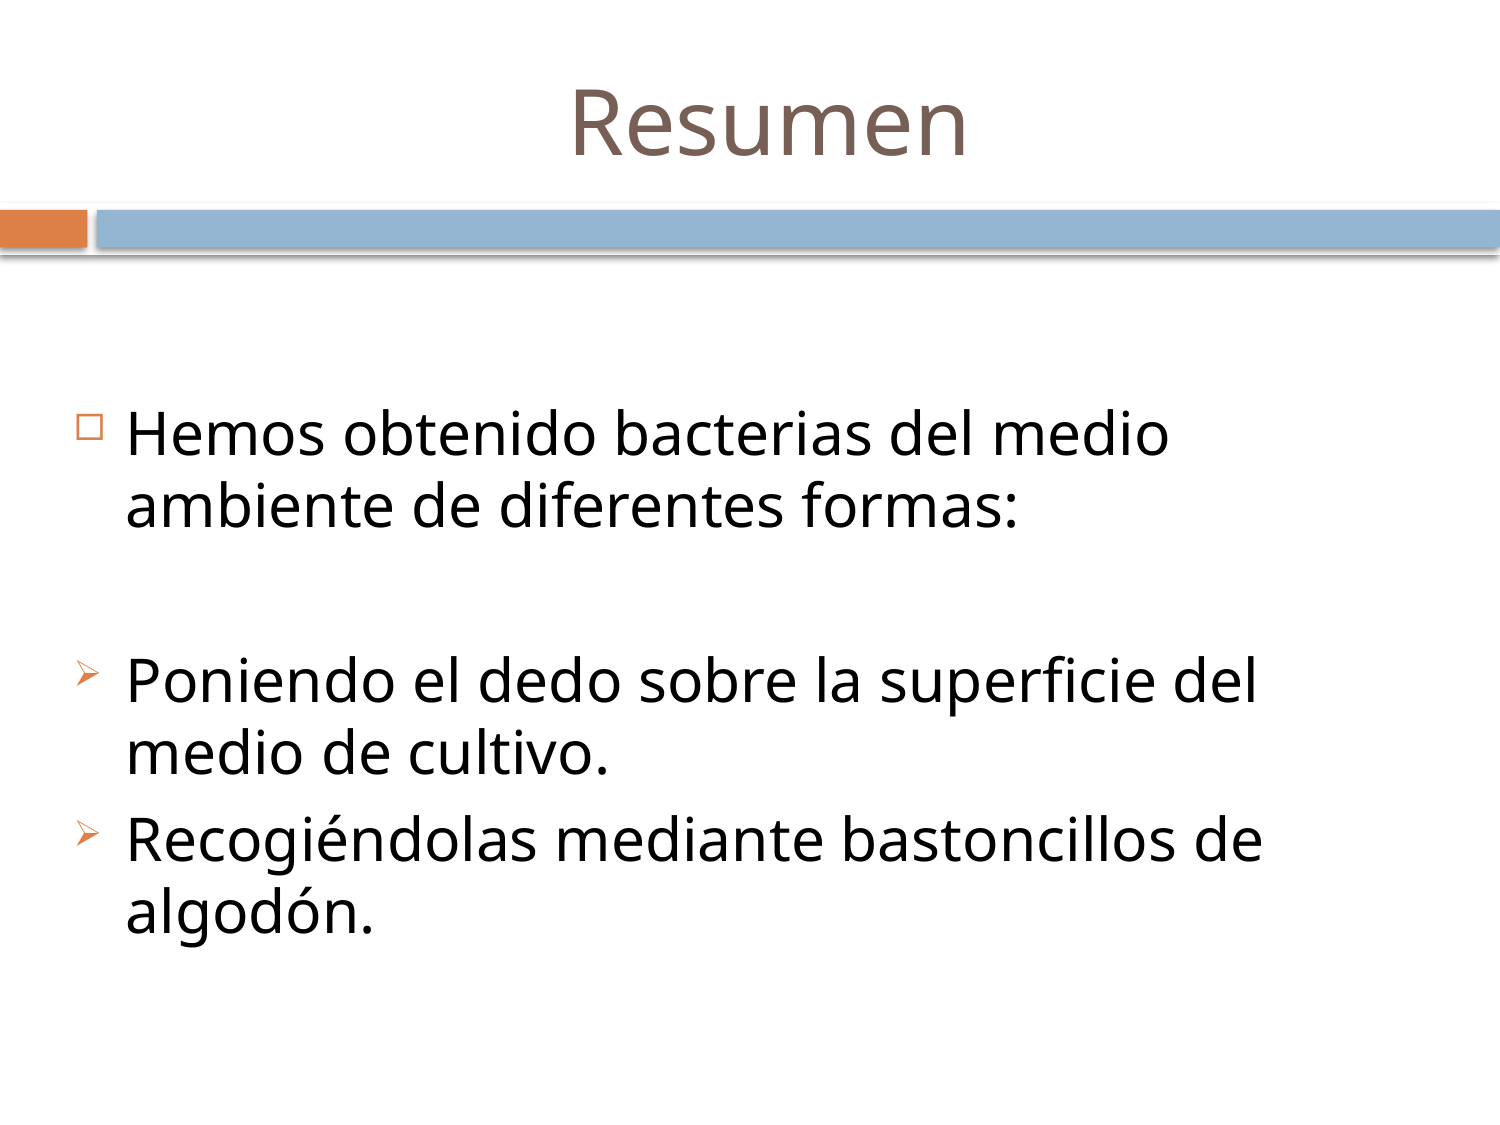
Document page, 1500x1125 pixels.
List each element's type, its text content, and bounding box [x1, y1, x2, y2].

title Resumen [100, 37, 1439, 201]
list Hemos obtenido bacterias del medio ambiente de diferentes formas: Poniendo el dedo sobre la superficie del medio de cultivo. Recogiéndolas mediante bastoncillos de algodón. [58, 387, 1397, 1125]
